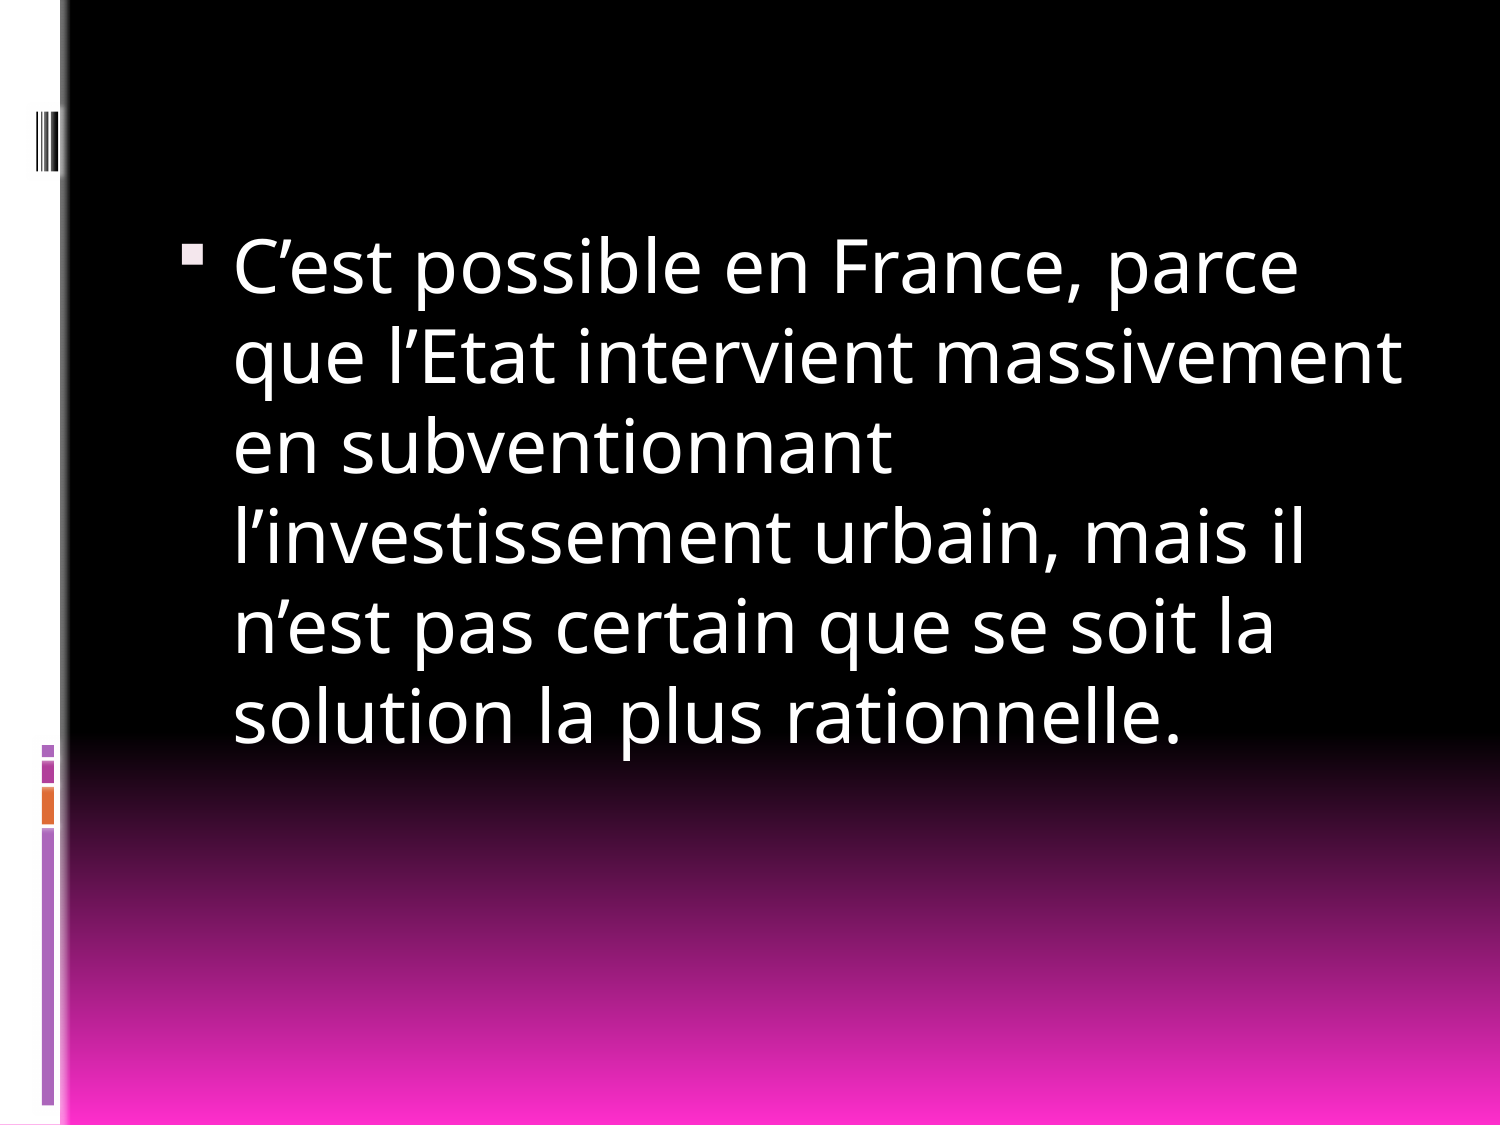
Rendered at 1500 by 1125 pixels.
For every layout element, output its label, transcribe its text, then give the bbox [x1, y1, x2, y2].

list C’est possible en France, parce que l’Etat intervient massivement en subventionnant l’investissement urbain, mais il n’est pas certain que se soit la solution la plus rationnelle. [150, 210, 1425, 1043]
